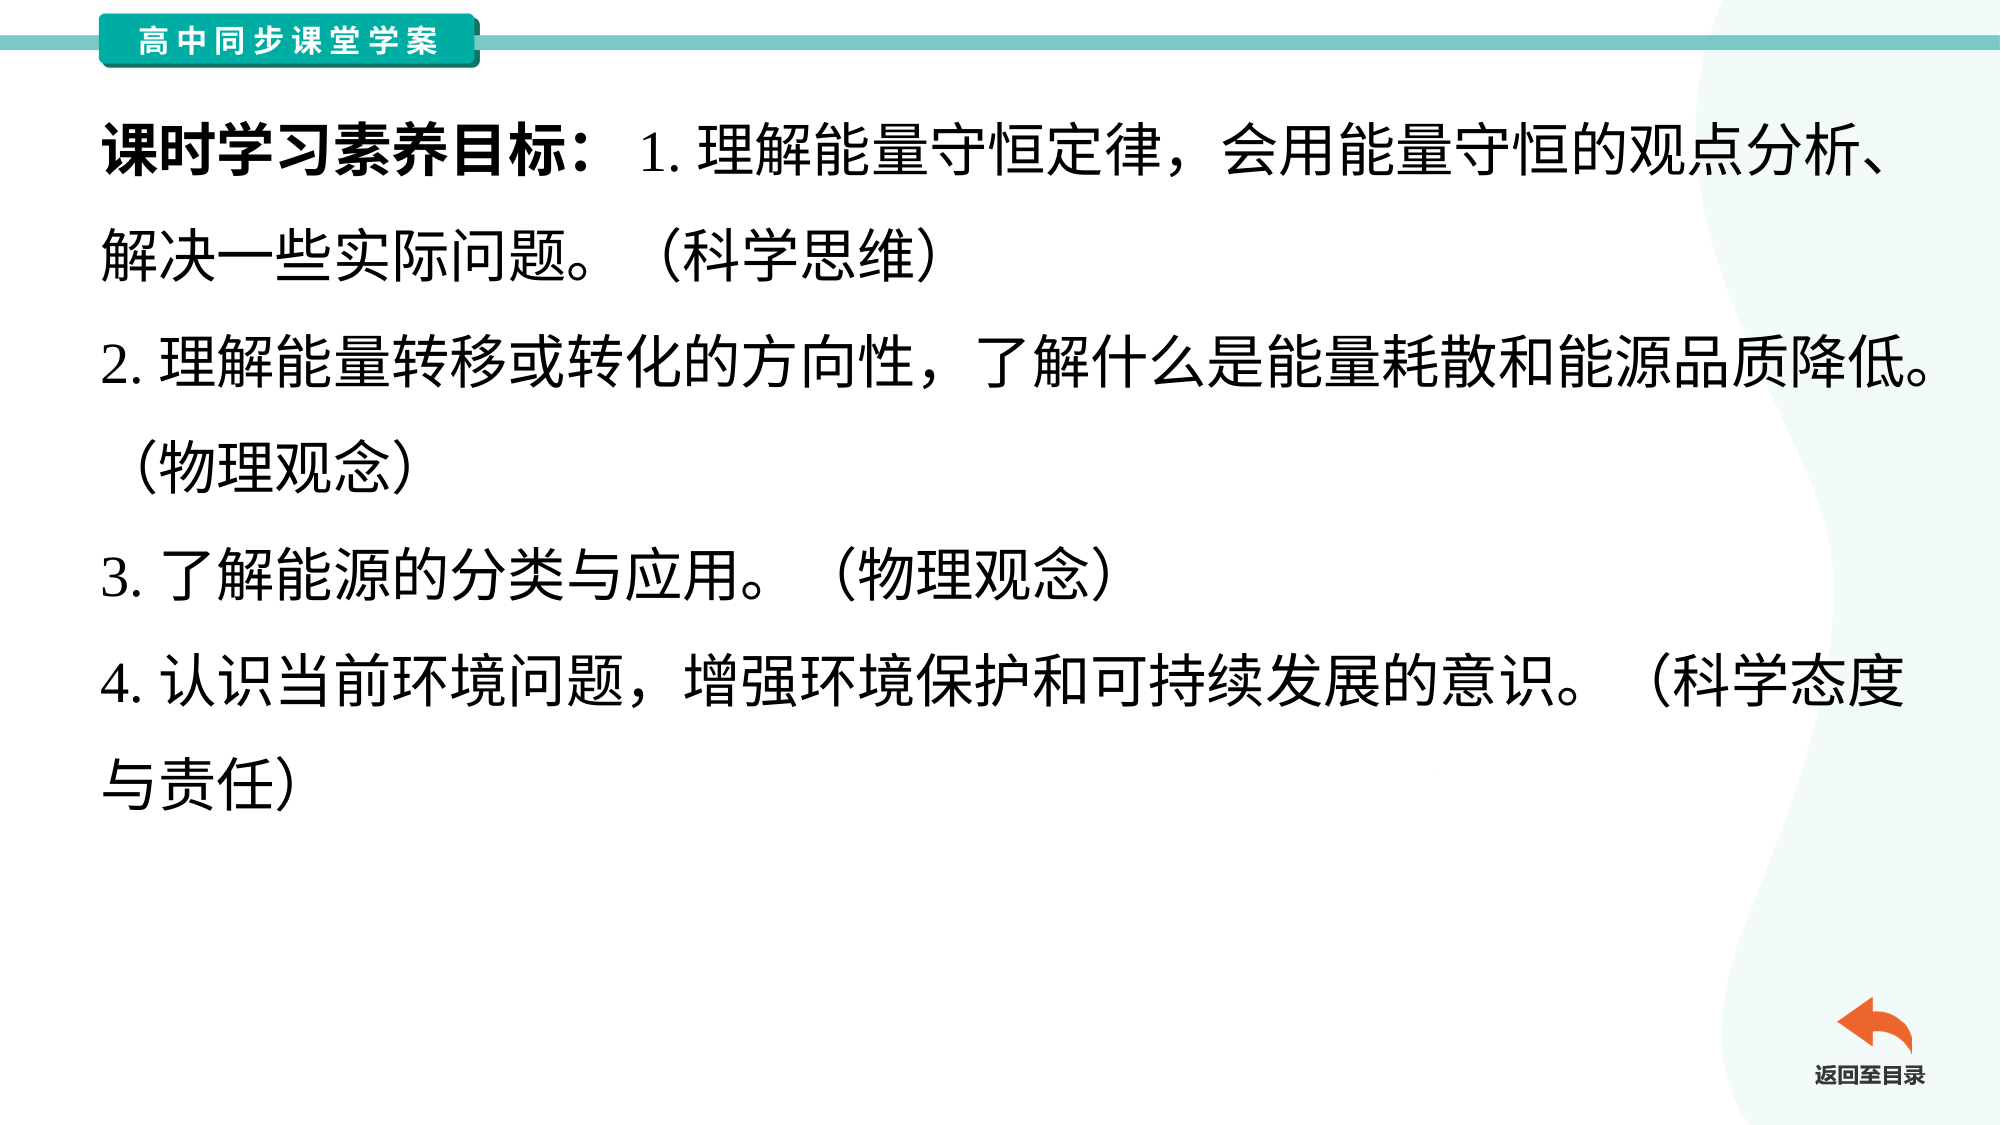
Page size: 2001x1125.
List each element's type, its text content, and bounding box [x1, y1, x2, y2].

picture [0, 0, 2000, 1125]
text_box 课时学习素养目标：1.理解能量守恒定律，会用能量守恒的观点分析、 解决一些实际问题。（科学思维） 2.理解能量转移或转化的方向性，了解什么是能量耗散和能源品质降低。 （物理观念） 3.了解能源的分类与应用。（物理观念） 4.认识当前环境问题，增强环境保护和可持续发展的意识。（科学态度 与责任） [100, 76, 1899, 808]
